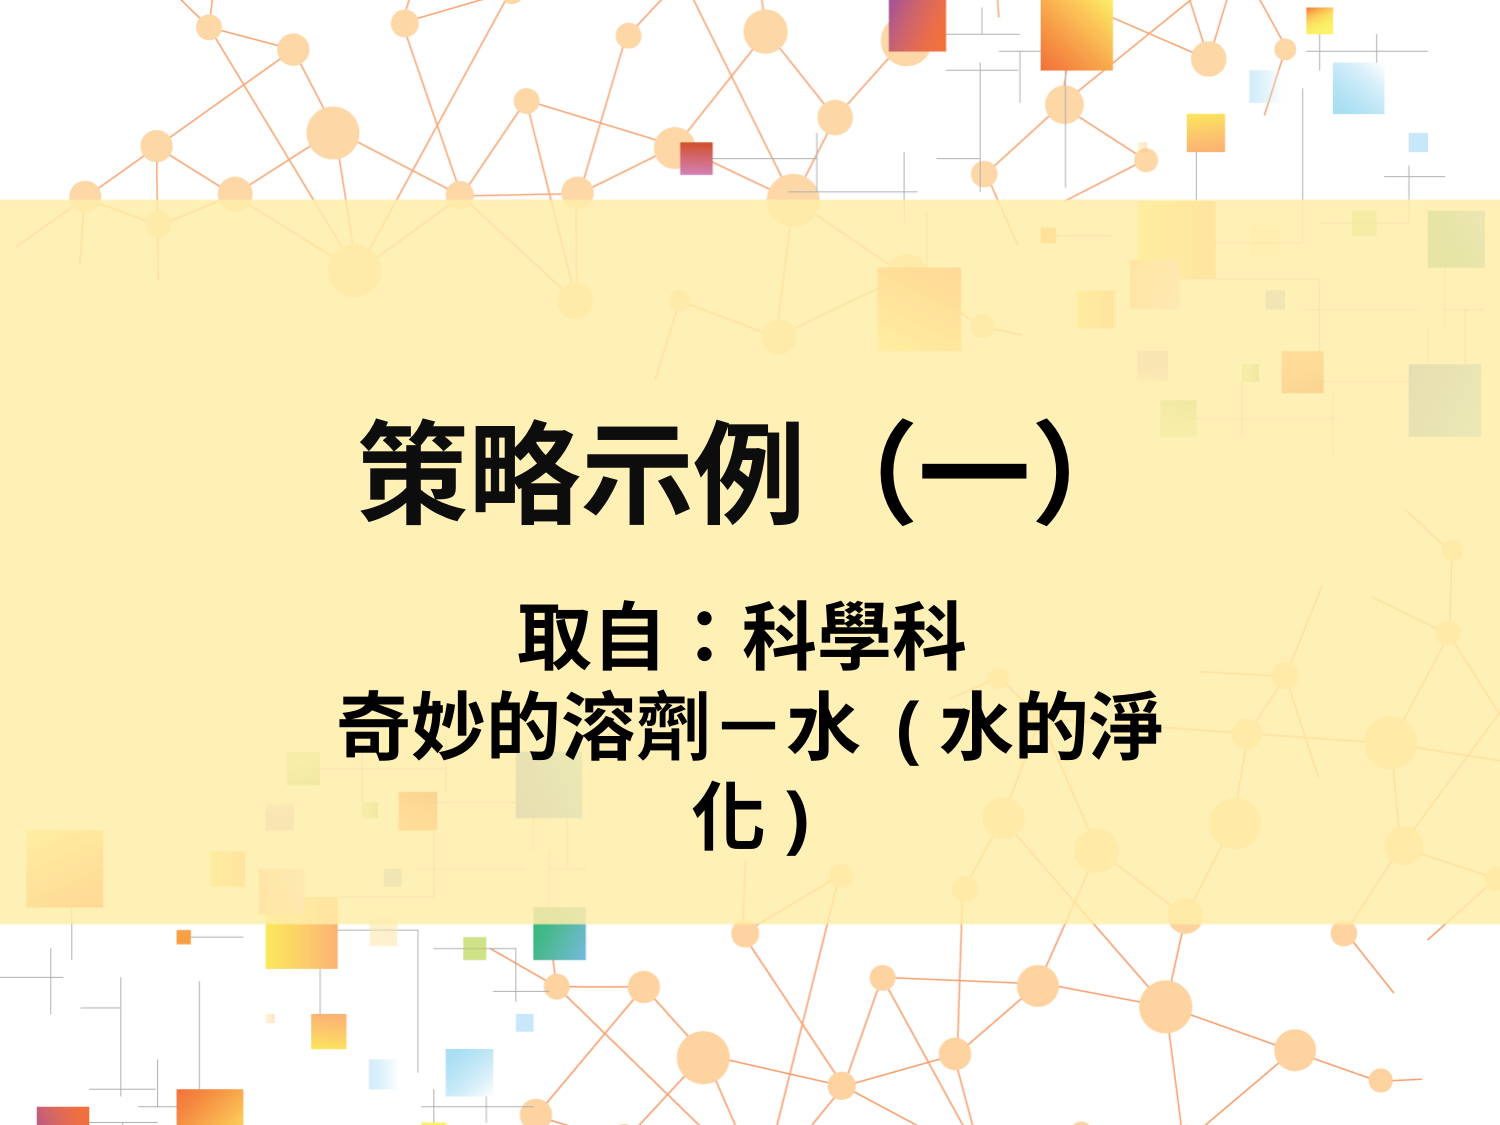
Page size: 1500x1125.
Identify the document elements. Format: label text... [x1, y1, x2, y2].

picture [0, 0, 1500, 1125]
text_box 策略示例（一） [226, 395, 1274, 546]
text_box 取自：科學科 奇妙的溶劑－水 (水的淨化) [283, 581, 1218, 867]
